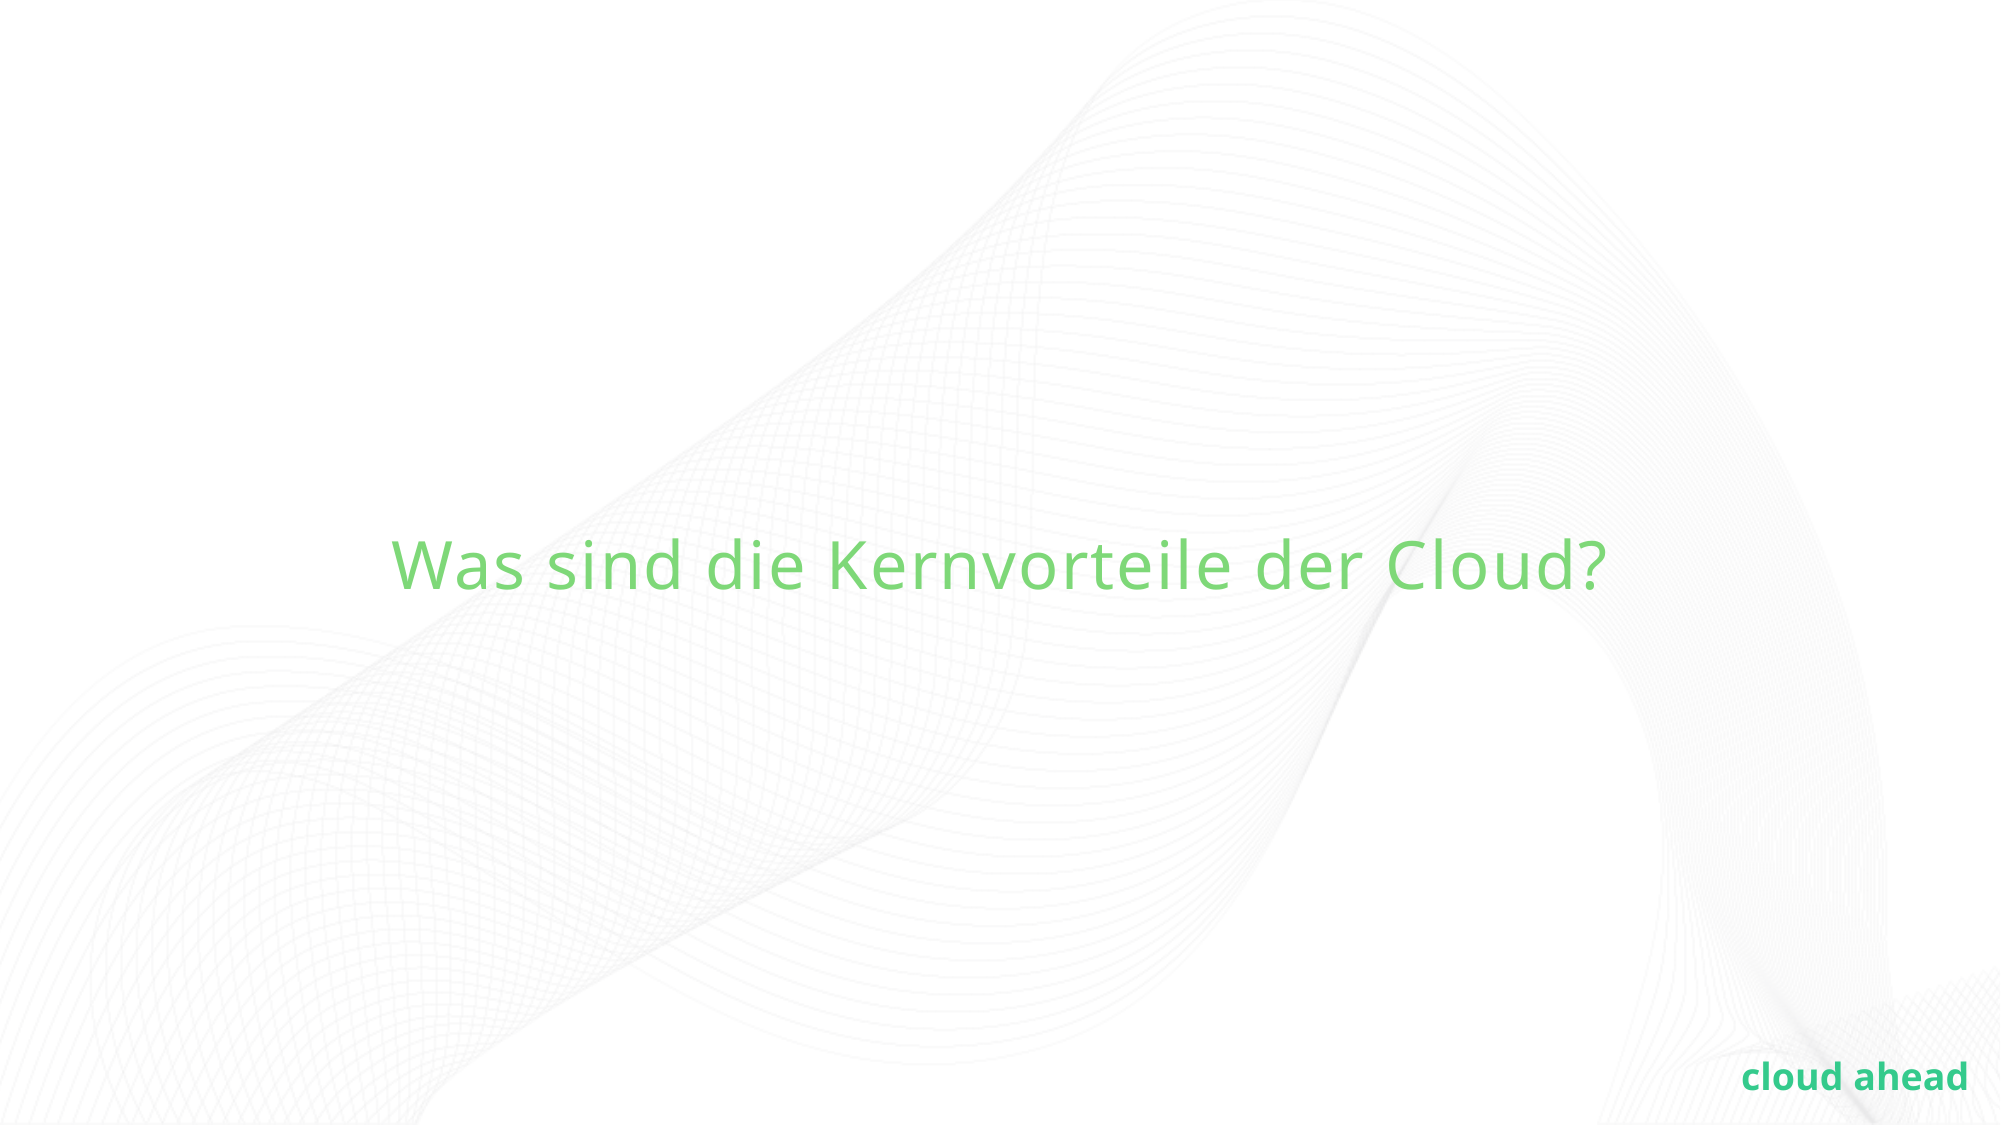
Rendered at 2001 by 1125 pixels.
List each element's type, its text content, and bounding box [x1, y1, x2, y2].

title Was sind die Kernvorteile der Cloud? [215, 404, 1785, 721]
